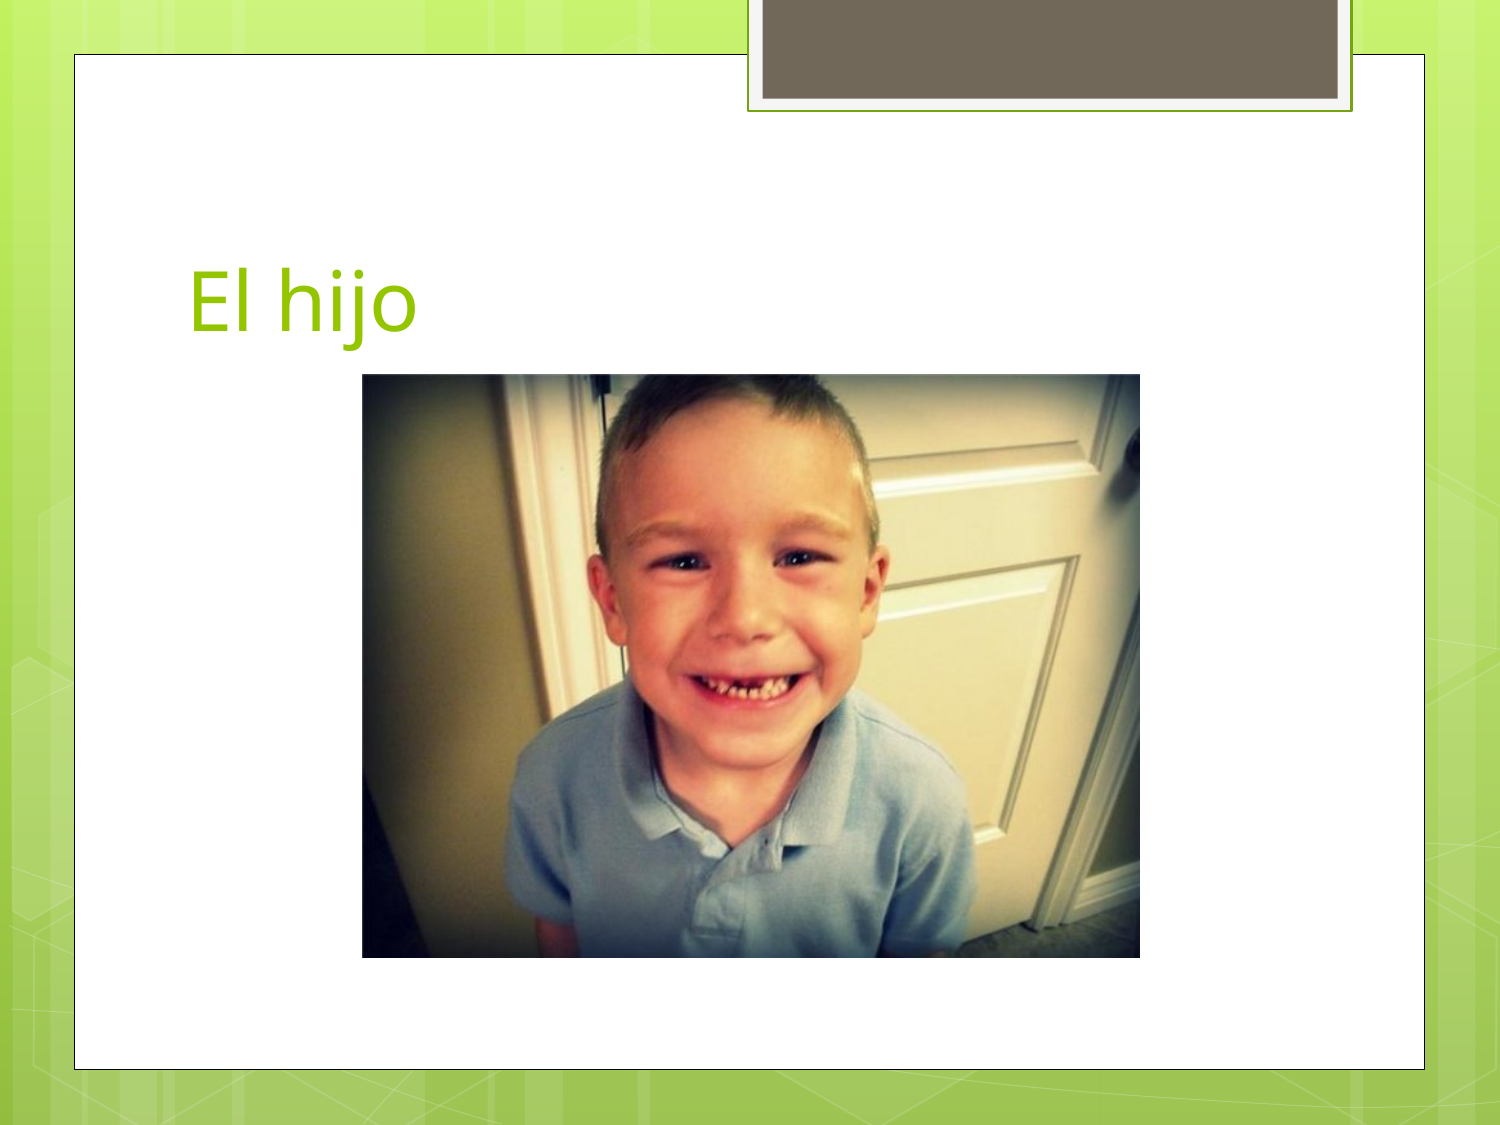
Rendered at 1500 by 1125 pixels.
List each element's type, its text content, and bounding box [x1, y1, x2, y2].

title El hijo [171, 168, 1324, 357]
picture [362, 374, 1140, 959]
